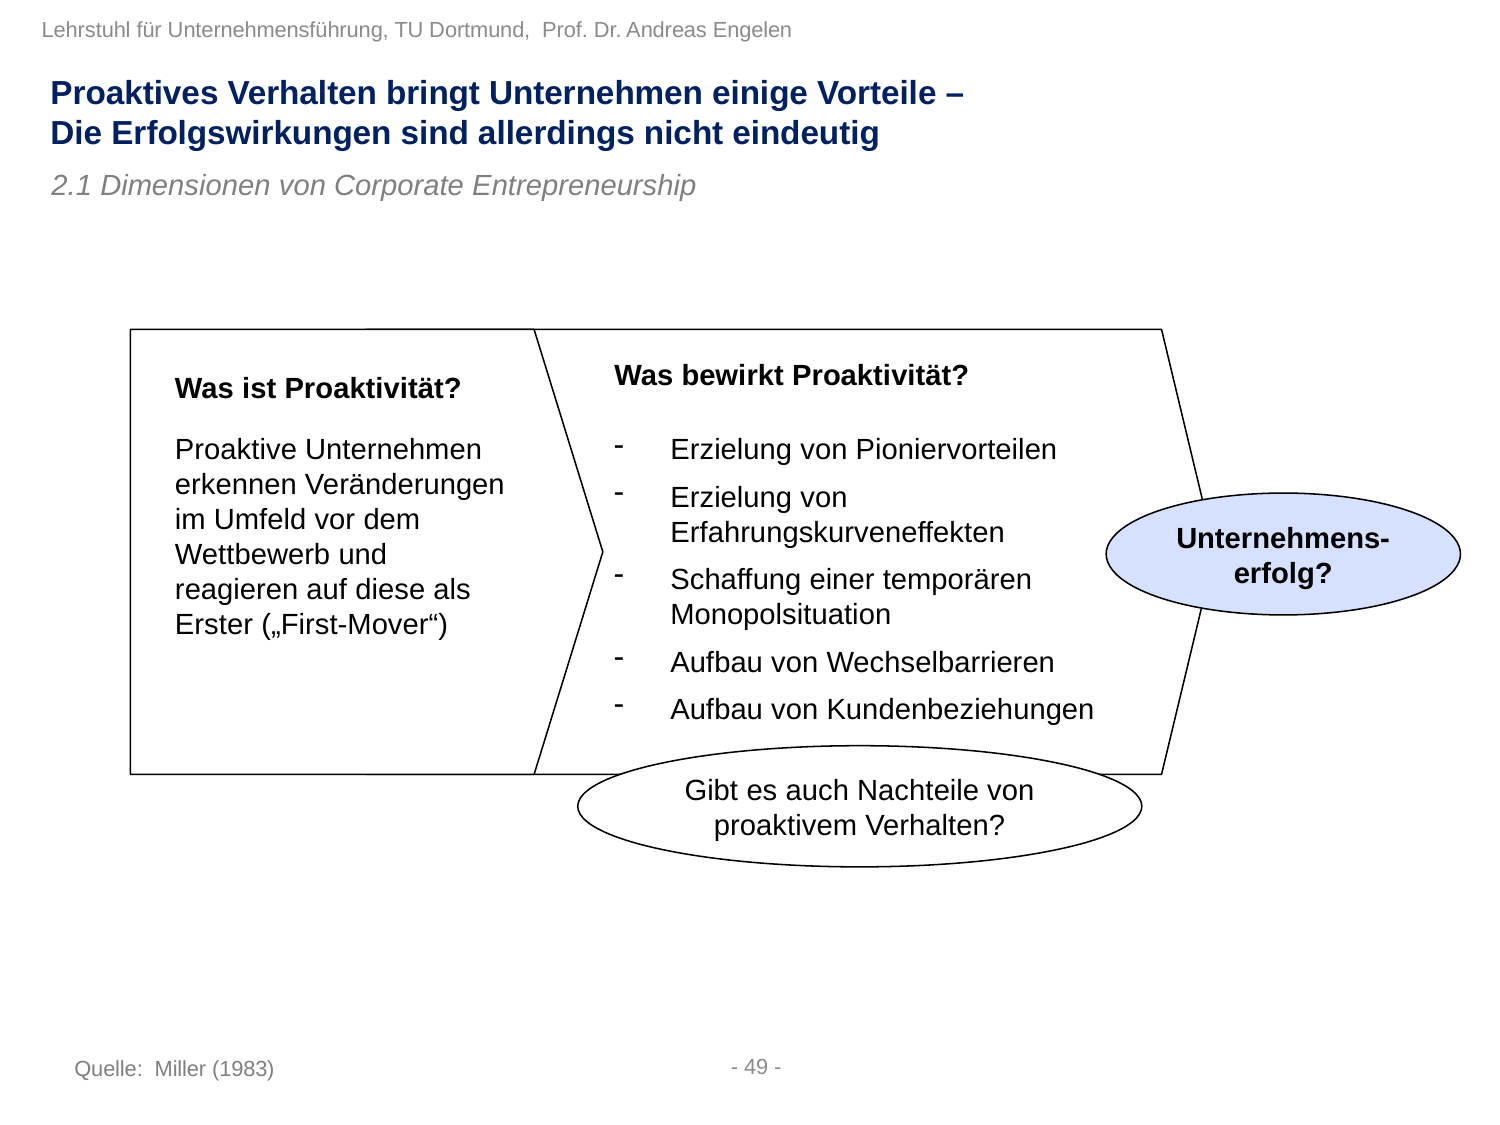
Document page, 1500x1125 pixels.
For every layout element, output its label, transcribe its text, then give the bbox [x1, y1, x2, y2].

text_box Proaktive Unternehmen erkennen Veränderungen im Umfeld vor dem Wettbewerb und reagieren auf diese als Erster („First-Mover“) [160, 423, 532, 648]
text_box Was bewirkt Proaktivität? [599, 349, 1071, 399]
slide_number - 49 - [599, 1045, 913, 1093]
text_box [535, 568, 1202, 775]
text_box Gibt es auch Nachteile von proaktivem Verhalten? [577, 745, 1142, 867]
text_box Quelle: Miller (1983) [59, 1046, 290, 1088]
text_box Was ist Proaktivität? [160, 361, 532, 412]
text_box Erzielung von Pioniervorteilen Erzielung von Erfahrungskurveneffekten Schaffung einer temporären Monopolsituation Aufbau von Wechselbarrieren Aufbau von Kundenbeziehungen [599, 423, 1155, 733]
text_box [535, 329, 1203, 536]
text_box Proaktives Verhalten bringt Unternehmen einige Vorteile – Die Erfolgswirkungen sind allerdings nicht eindeutig [35, 63, 1433, 159]
text_box 2.1 Dimensionen von Corporate Entrepreneurship [36, 159, 713, 209]
text_box [130, 329, 603, 775]
text_box Unternehmens-erfolg? [1106, 493, 1461, 615]
